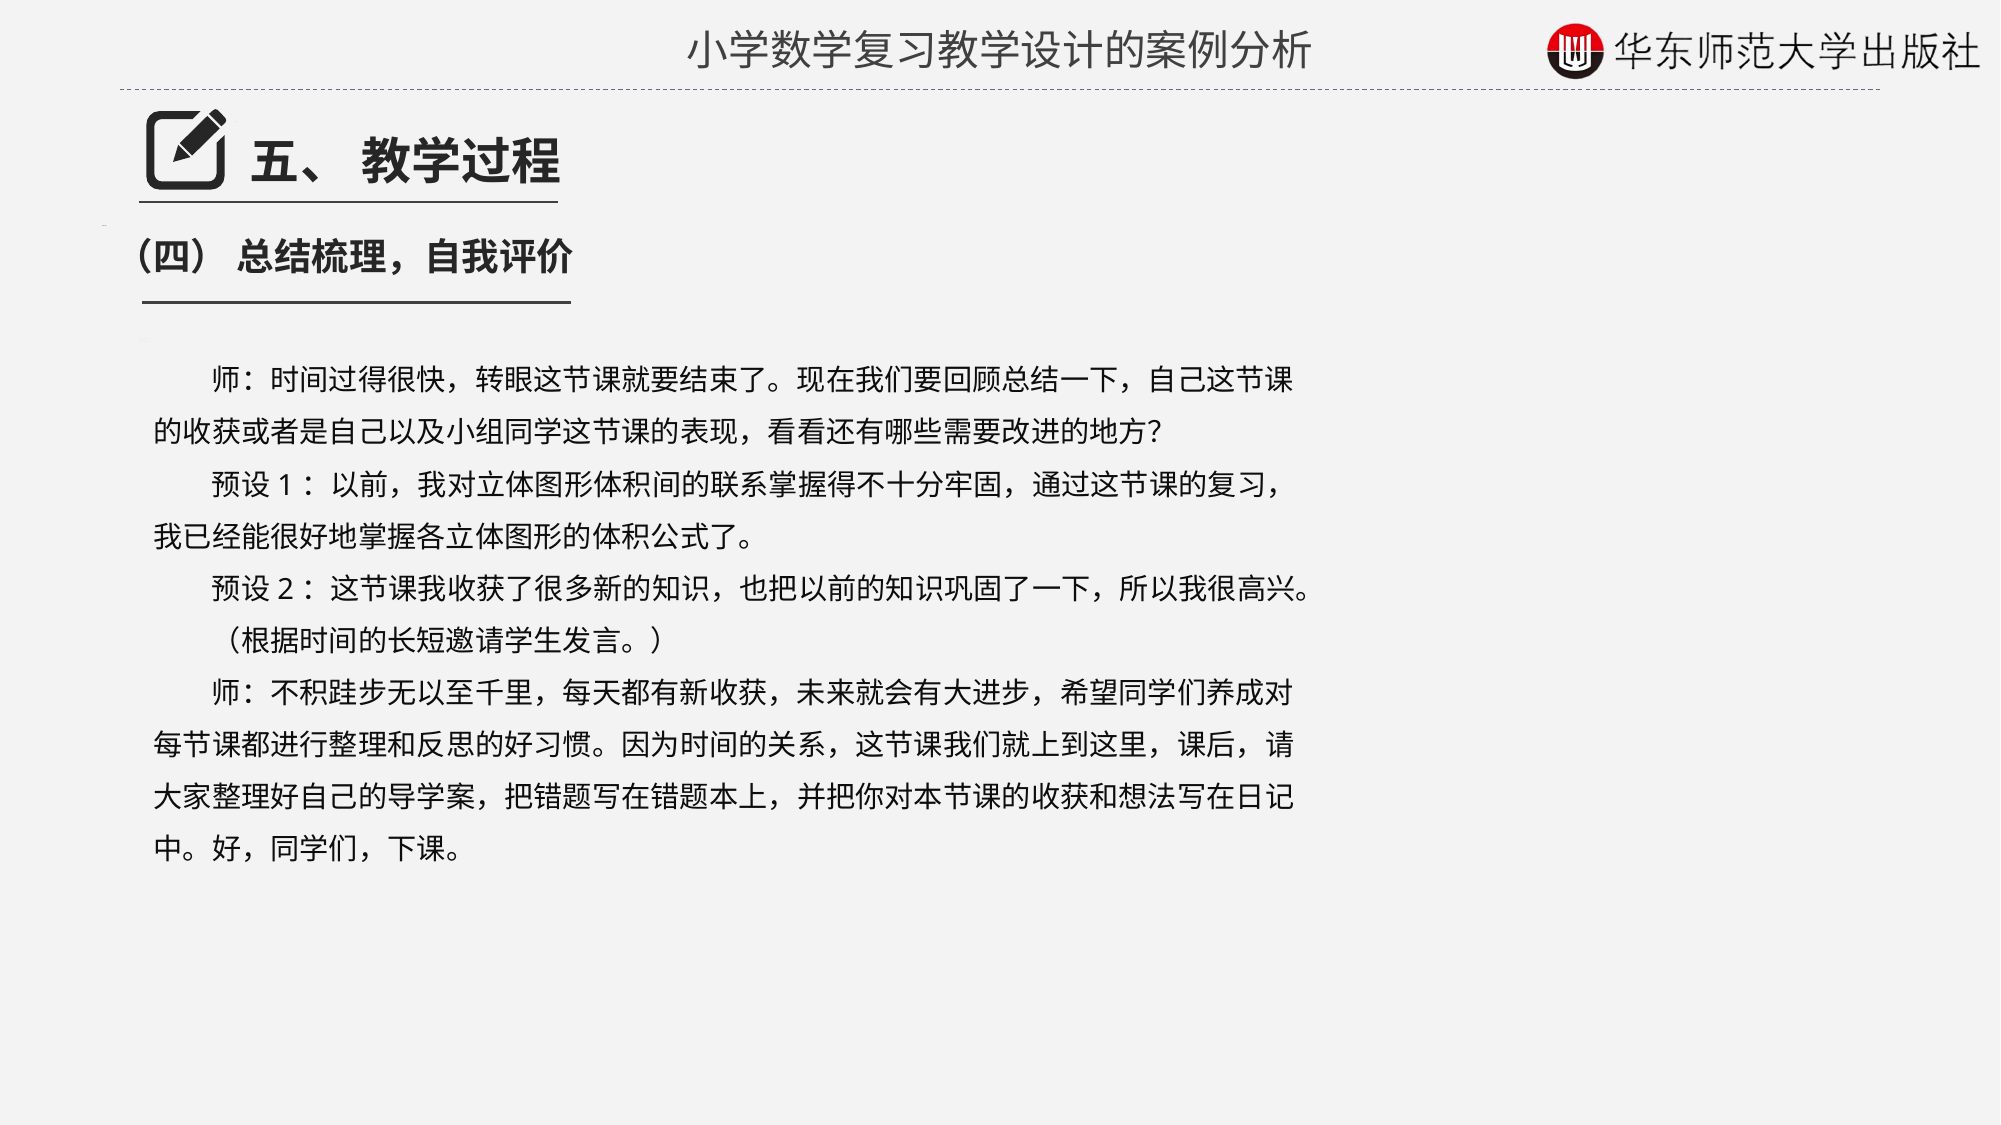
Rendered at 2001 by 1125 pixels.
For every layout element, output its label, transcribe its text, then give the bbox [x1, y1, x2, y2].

text_box （四） 总结梳理，自我评价 [101, 225, 692, 286]
text_box 小学数学复习教学设计的案例分析 [680, 23, 1320, 74]
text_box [1536, 13, 1989, 83]
text_box [146, 111, 225, 190]
text_box 师：时间过得很快，转眼这节课就要结束了。现在我们要回顾总结一下，自己这节课的收获或者是自己以及小组同学这节课的表现，看看还有哪些需要改进的地方？ 预设1：以前，我对立体图形体积间的联系掌握得不十分牢固，通过这节课的复习，我已经能很好地掌握各立体图形的体积公式了。 预设2：这节课我收获了很多新的知识，也把以前的知识巩固了一下，所以我很高兴。 （根据时间的长短邀请学生发言。） 师：不积跬步无以至千里，每天都有新收获，未来就会有大进步，希望同学们养成对每节课都进行整理和反思的好习惯。因为时间的关系，这节课我们就上到这里，课后，请大家整理好自己的导学案，把错题写在错题本上，并把你对本节课的收获和想法写在日记中。好，同学们，下课。 [138, 337, 1320, 873]
text_box 五、 教学过程 [235, 121, 1147, 197]
text_box [208, 109, 227, 127]
